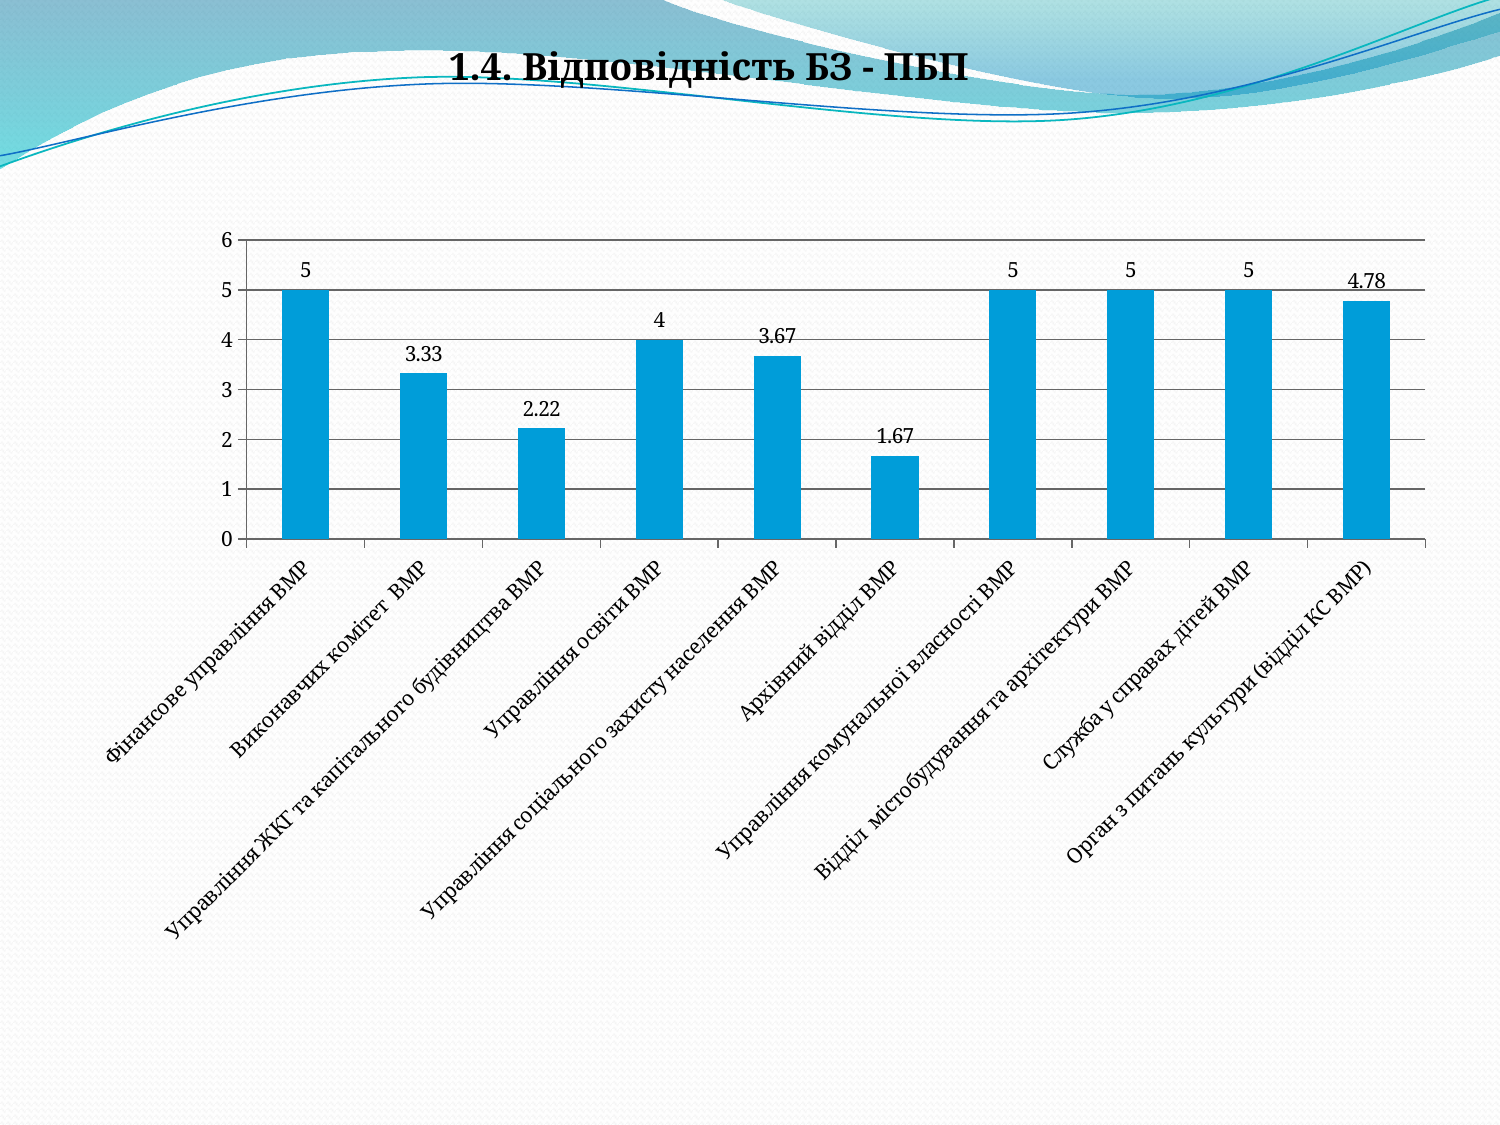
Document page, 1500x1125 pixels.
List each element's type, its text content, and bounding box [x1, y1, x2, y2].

chart [70, 210, 1454, 962]
text_box 1.4. Відповідність БЗ - ПБП [363, 35, 1055, 95]
